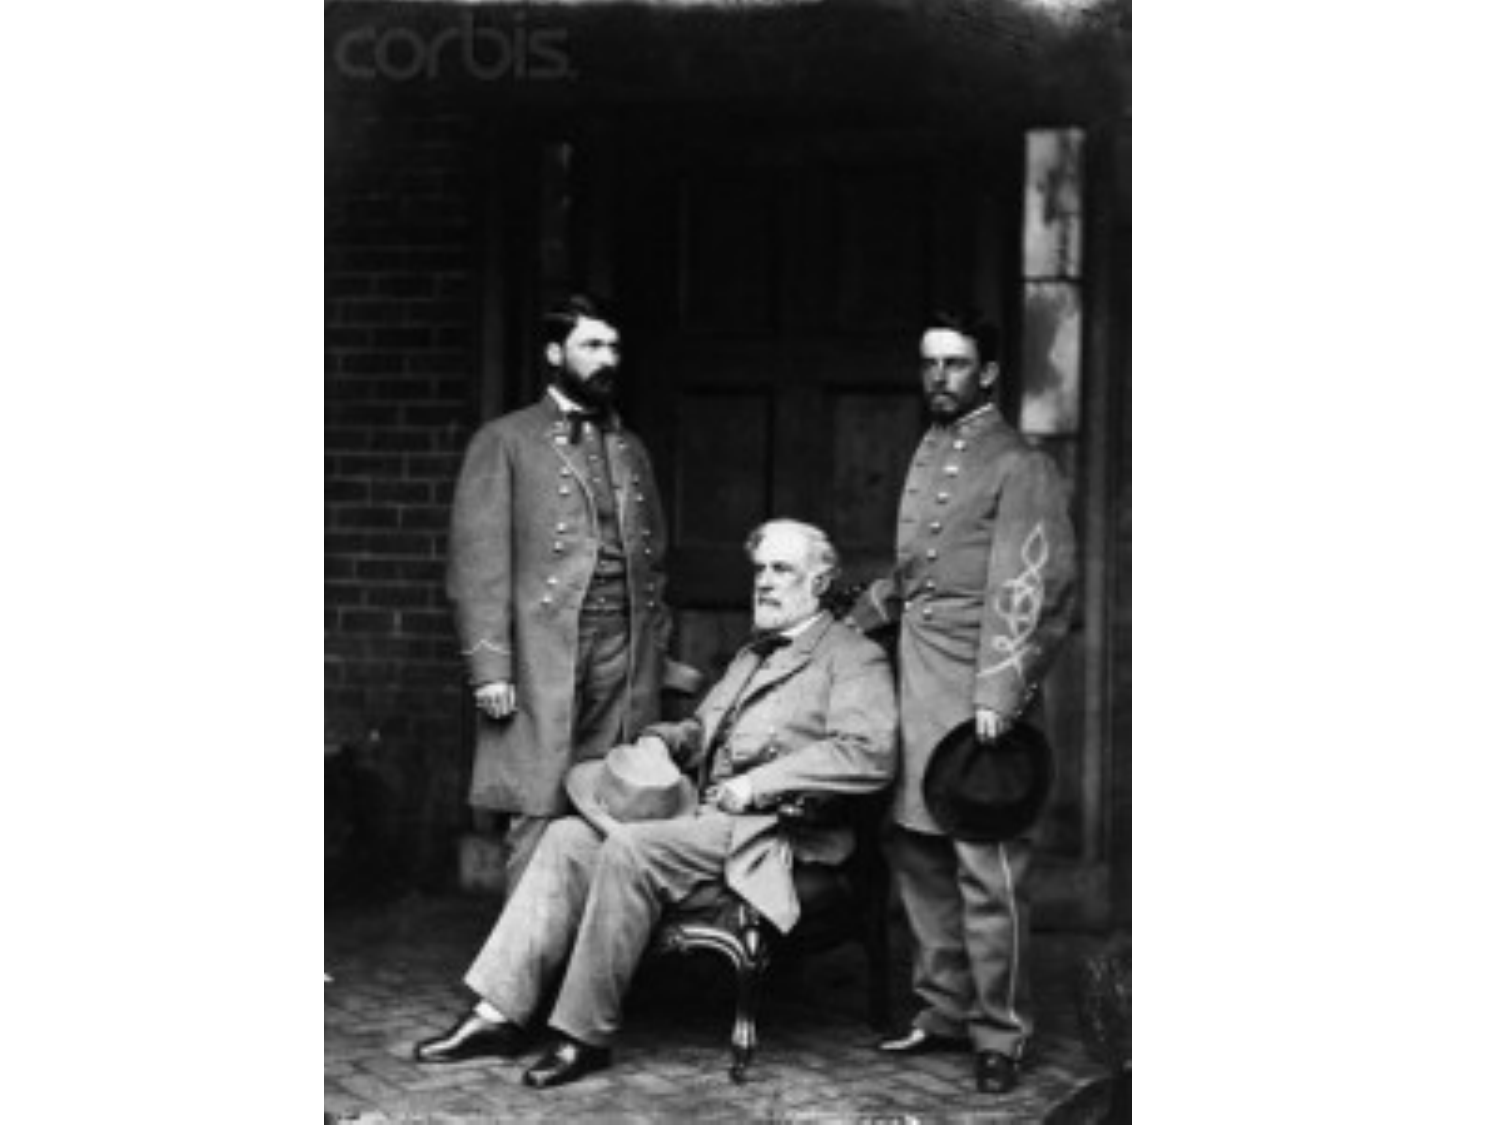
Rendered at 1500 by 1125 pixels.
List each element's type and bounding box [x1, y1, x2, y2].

picture [324, 0, 1132, 1125]
